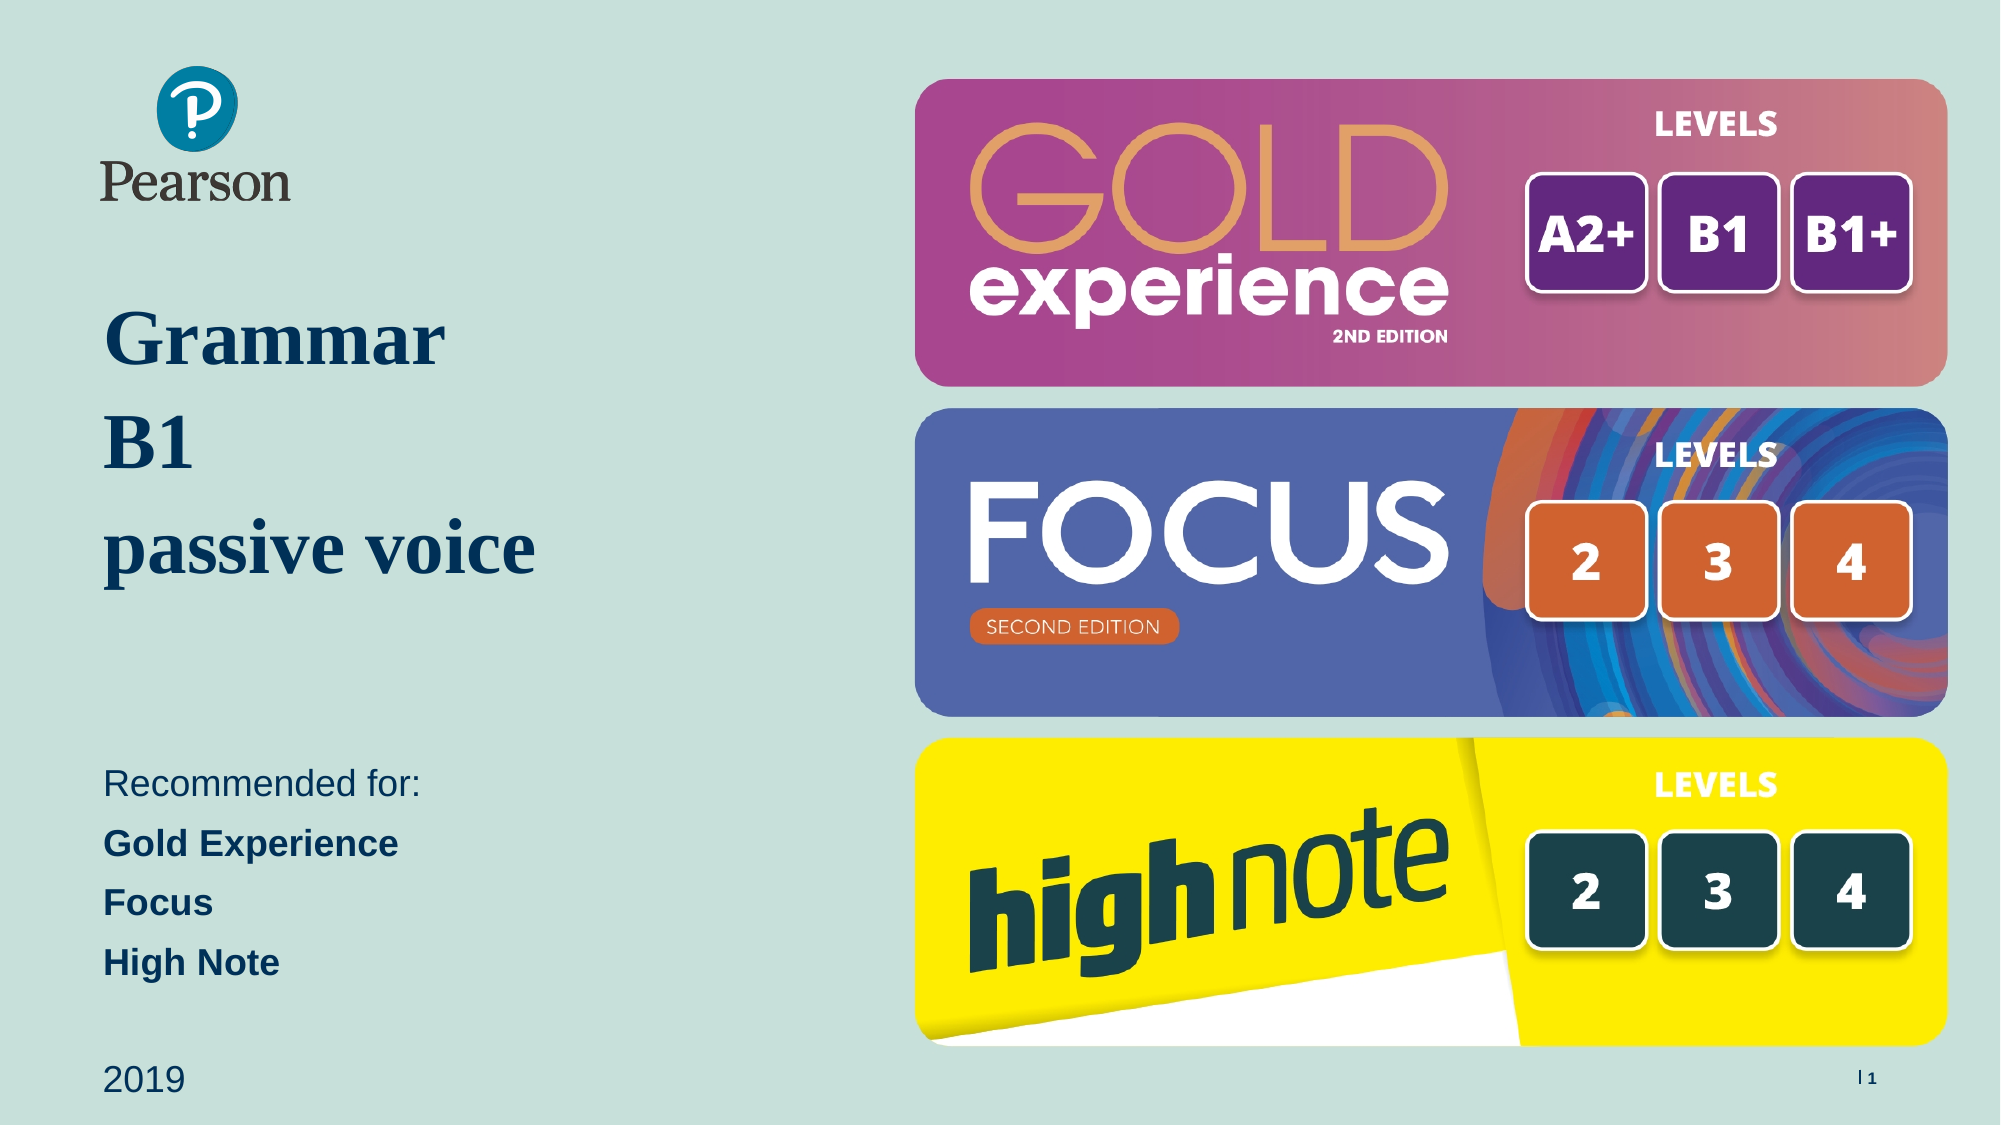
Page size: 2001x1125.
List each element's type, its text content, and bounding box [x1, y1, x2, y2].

list 2019 [102, 1045, 970, 1093]
picture [0, 0, 2001, 1125]
title Grammar B1 passive voice [103, 275, 921, 615]
text_box Recommended for: Gold Experience Focus High Note [103, 743, 857, 930]
slide_number 1 [1867, 1068, 1896, 1087]
